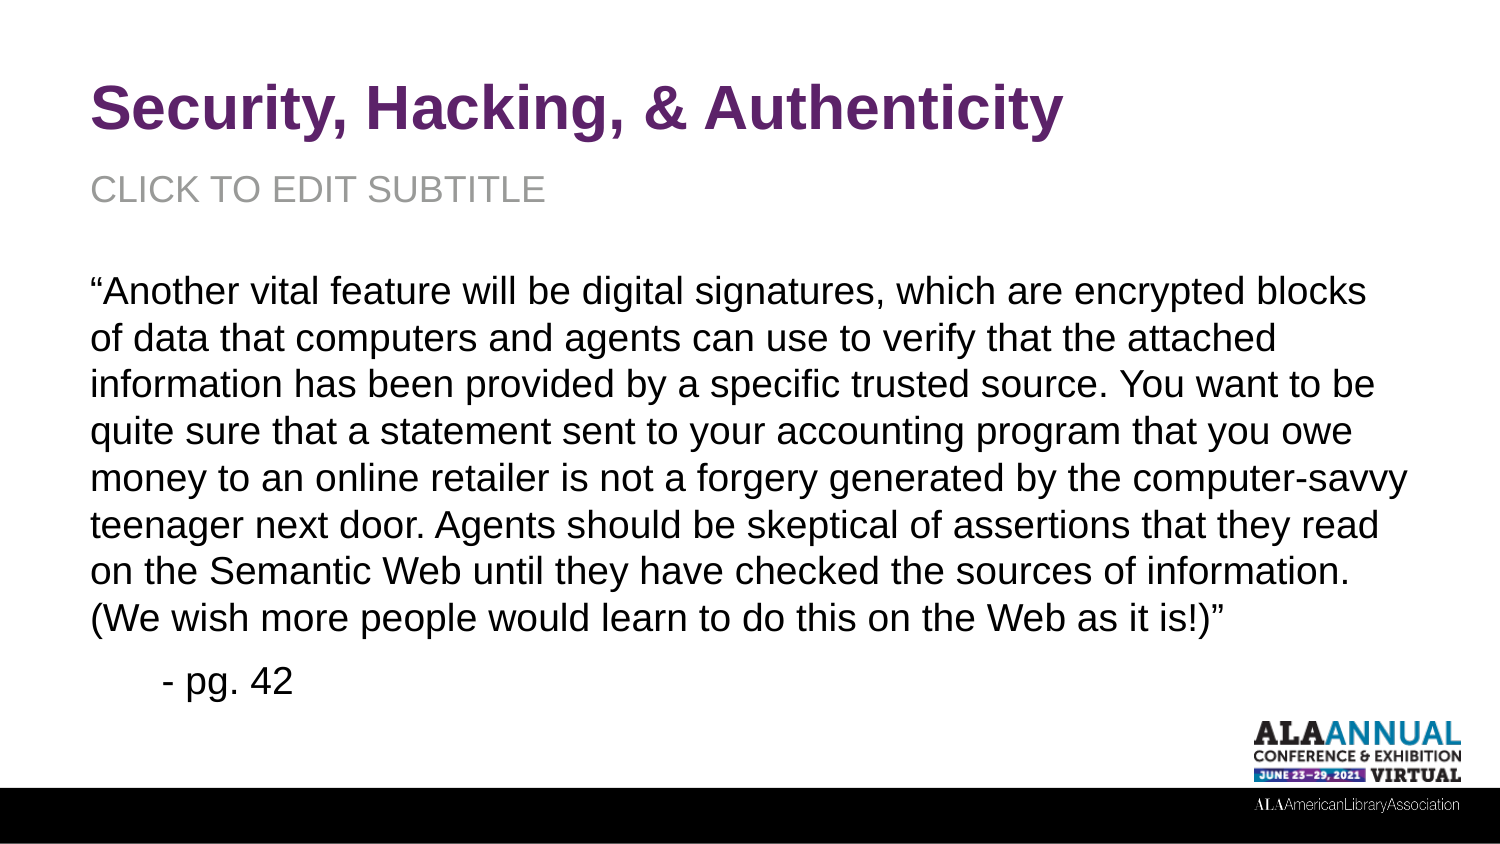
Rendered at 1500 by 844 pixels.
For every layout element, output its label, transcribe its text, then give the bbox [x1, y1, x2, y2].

list “Another vital feature will be digital signatures, which are encrypted blocks of data that computers and agents can use to verify that the attached information has been provided by a specific trusted source. You want to be quite sure that a statement sent to your accounting program that you owe money to an online retailer is not a forgery generated by the computer-savvy teenager next door. Agents should be skeptical of assertions that they read on the Semantic Web until they have checked the sources of information. (We wish more people would learn to do this on the Web as it is!)” - pg. 42 [75, 257, 1425, 754]
picture [1254, 798, 1459, 813]
title Security, Hacking, & Authenticity [75, 33, 1425, 175]
picture [1425, 721, 1429, 733]
picture [1451, 721, 1461, 741]
picture [1254, 721, 1461, 782]
